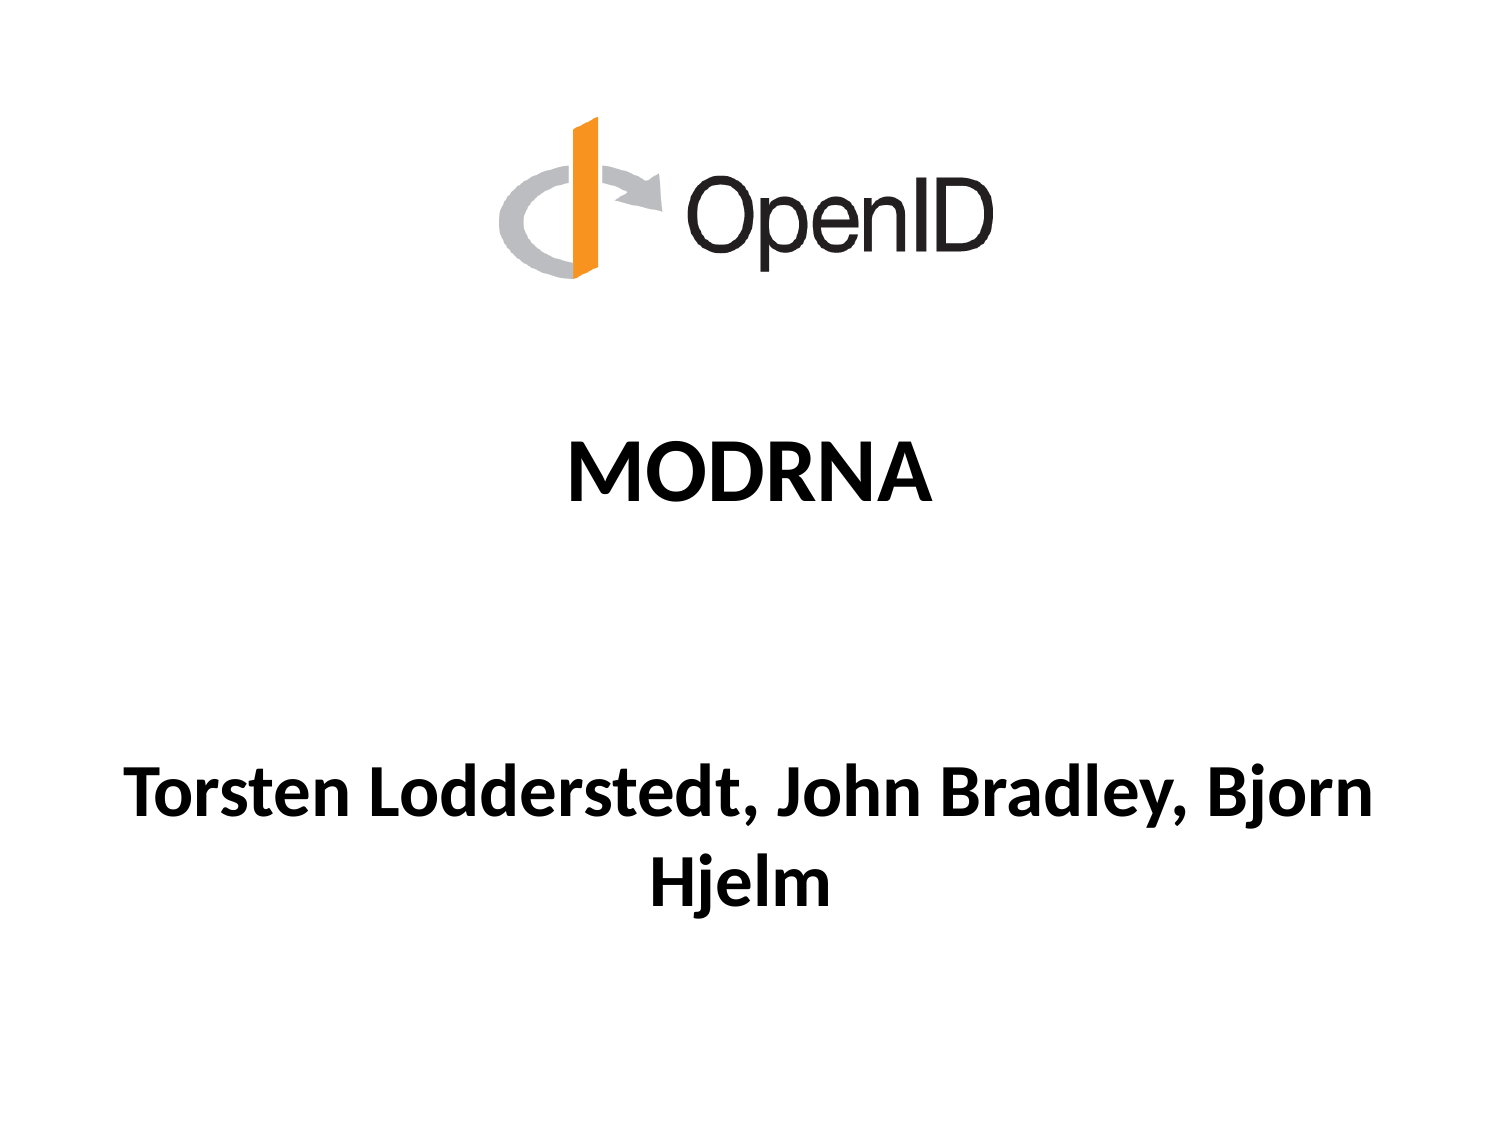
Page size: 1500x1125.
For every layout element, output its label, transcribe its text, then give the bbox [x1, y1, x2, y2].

title MODRNA [165, 368, 1333, 563]
subtitle Torsten Lodderstedt, John Bradley, Bjorn Hjelm [72, 639, 1427, 1074]
picture [458, 83, 1040, 332]
